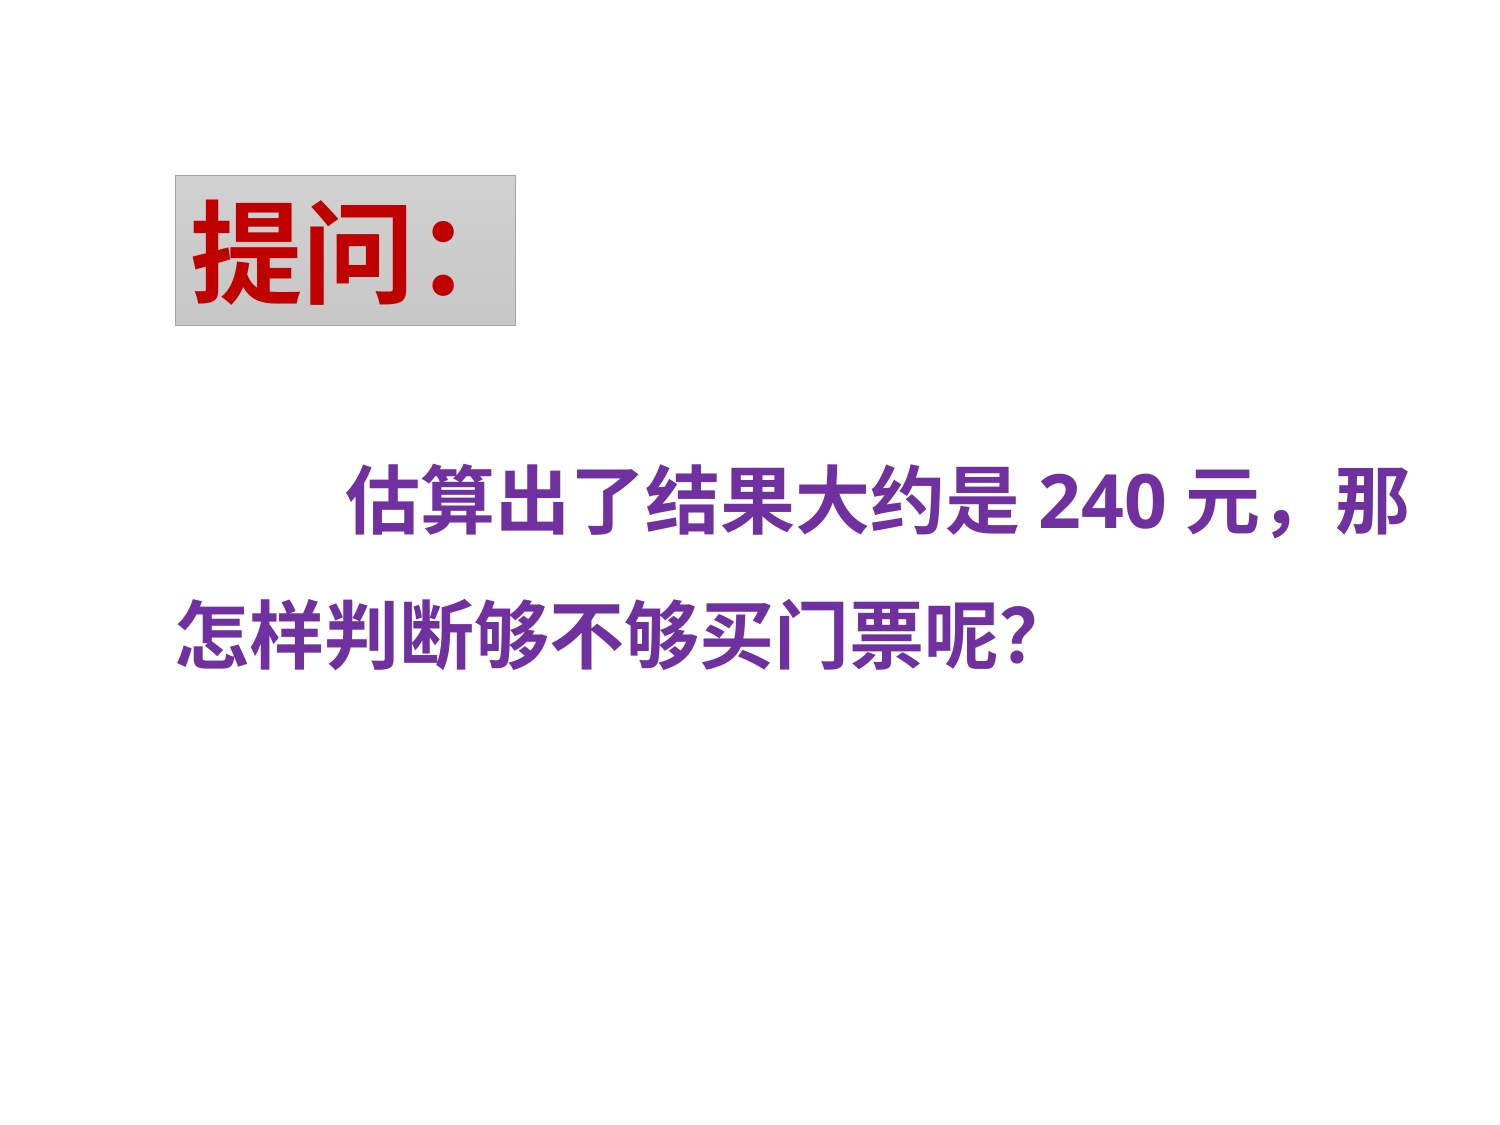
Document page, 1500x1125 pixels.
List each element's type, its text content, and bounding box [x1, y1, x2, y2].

text_box 提问： [175, 175, 516, 326]
text_box 估算出了结果大约是240元，那怎样判断够不够买门票呢？ [159, 400, 1433, 686]
